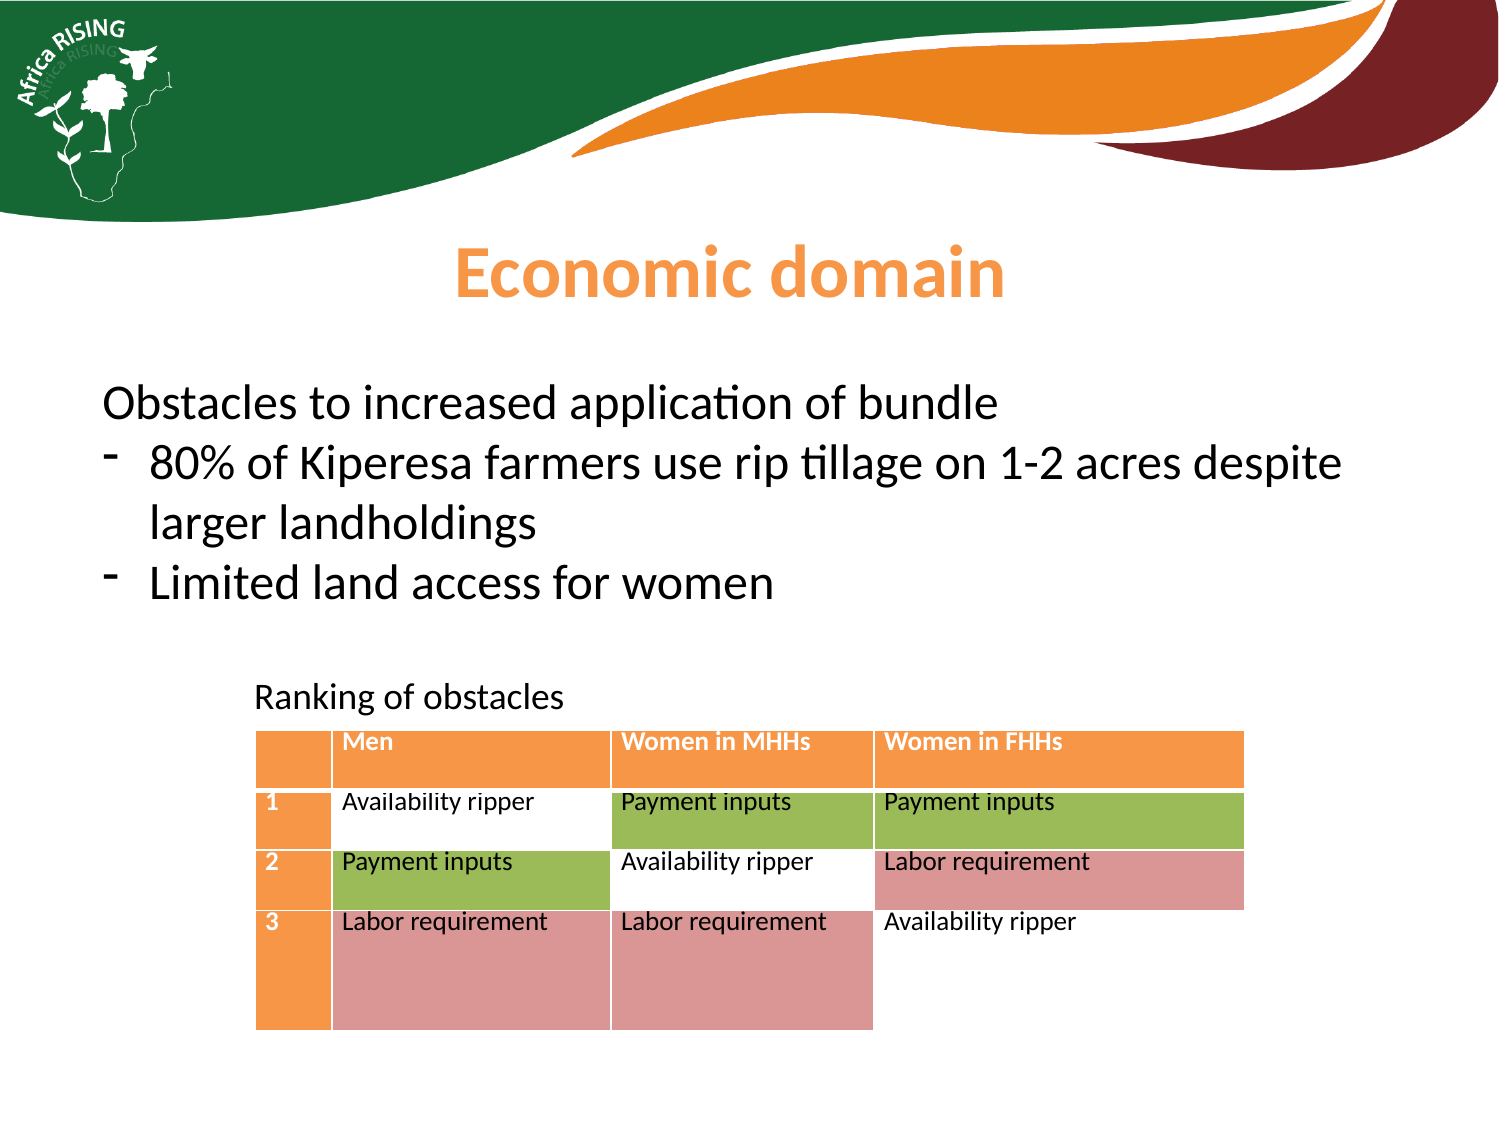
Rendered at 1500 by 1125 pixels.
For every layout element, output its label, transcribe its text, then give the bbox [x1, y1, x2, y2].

table_cell Payment inputs [875, 793, 1244, 849]
table_header Women in MHHs [612, 731, 873, 788]
table_cell 1 [256, 793, 331, 849]
table_cell 3 [256, 911, 331, 1030]
table_header Men [333, 731, 610, 788]
table_cell Availability ripper [612, 851, 873, 910]
table_cell 2 [256, 851, 331, 910]
table_cell Labor requirement [333, 911, 610, 1030]
table_header [256, 731, 331, 788]
table_cell Availability ripper [875, 911, 1244, 1030]
text_box Ranking of obstacles [239, 664, 580, 724]
table_cell Availability ripper [333, 793, 610, 849]
table_cell Labor requirement [875, 851, 1244, 910]
table_header Women in FHHs [875, 731, 1244, 788]
text_box Obstacles to increased application of bundle 80% of Kiperesa farmers use rip tillage on 1-2 acres despite larger landholdings Limited land access for women [87, 362, 1475, 618]
picture [0, 0, 1499, 222]
title Economic domain [5, 174, 1456, 281]
table_cell Payment inputs [333, 851, 610, 910]
table_cell Payment inputs [612, 793, 873, 849]
table_cell Labor requirement [612, 911, 873, 1030]
